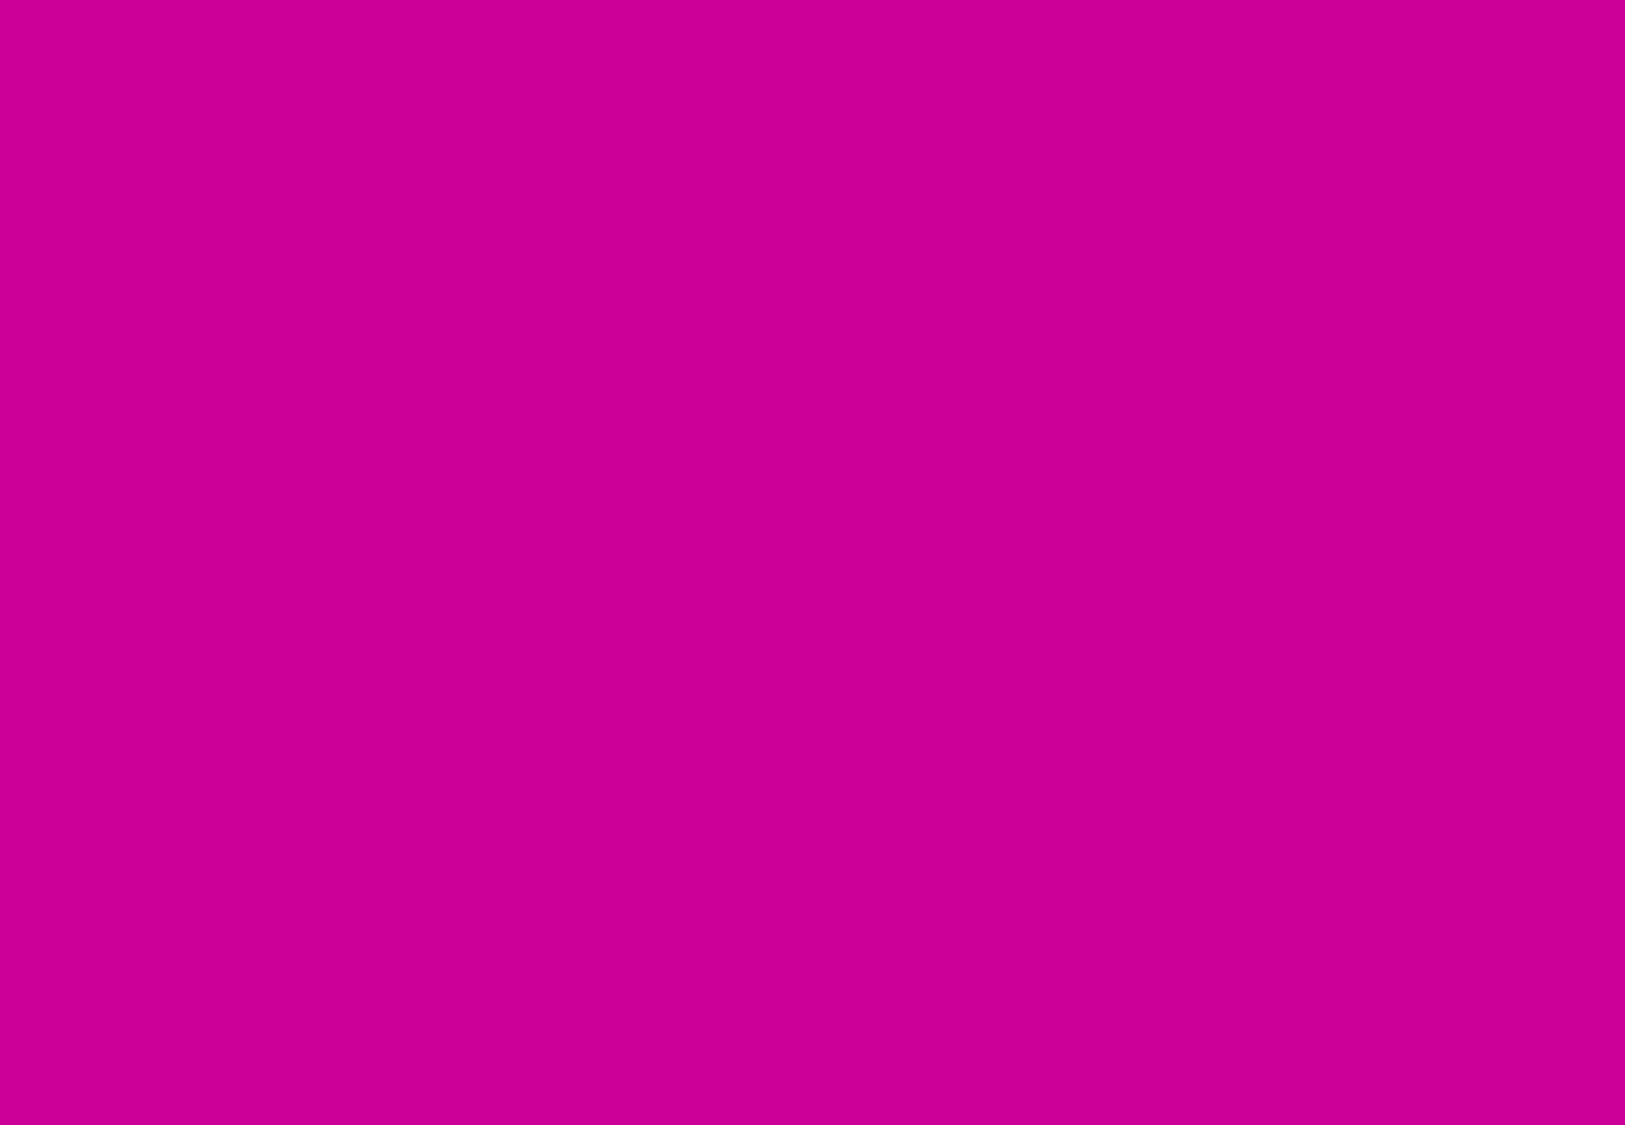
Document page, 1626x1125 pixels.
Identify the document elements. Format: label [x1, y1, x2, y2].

text_box [0, 0, 1625, 1125]
